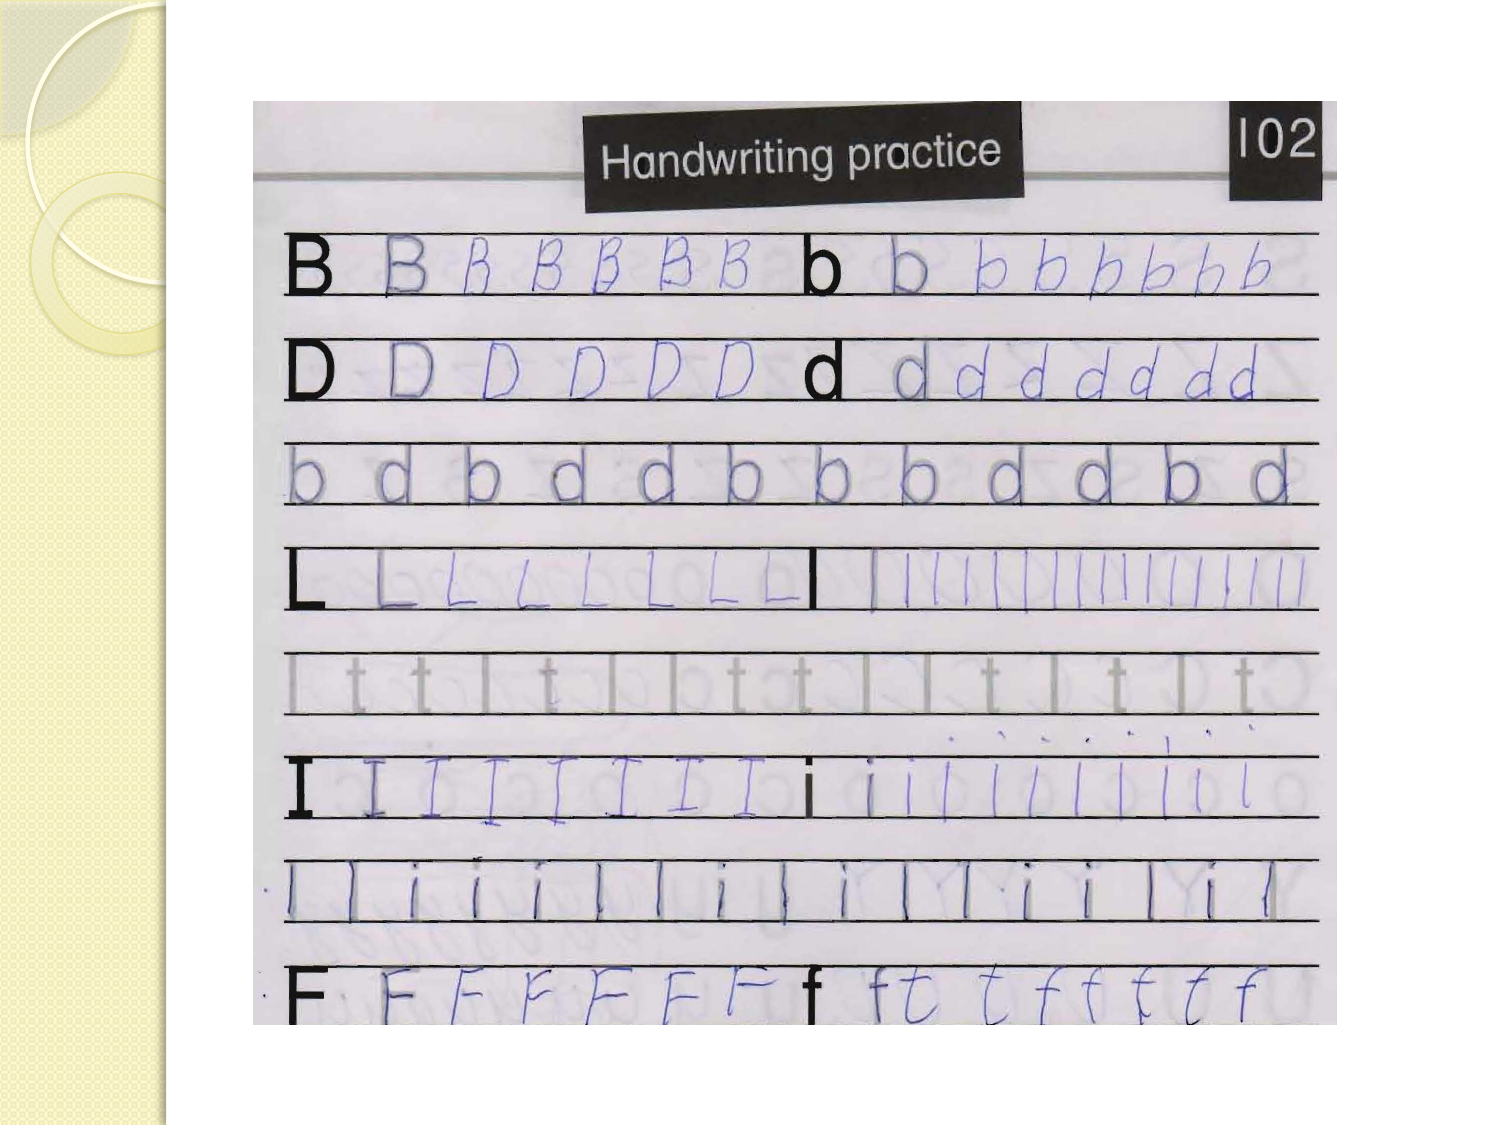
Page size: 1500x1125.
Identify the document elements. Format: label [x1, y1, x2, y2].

list [253, 101, 1337, 1026]
